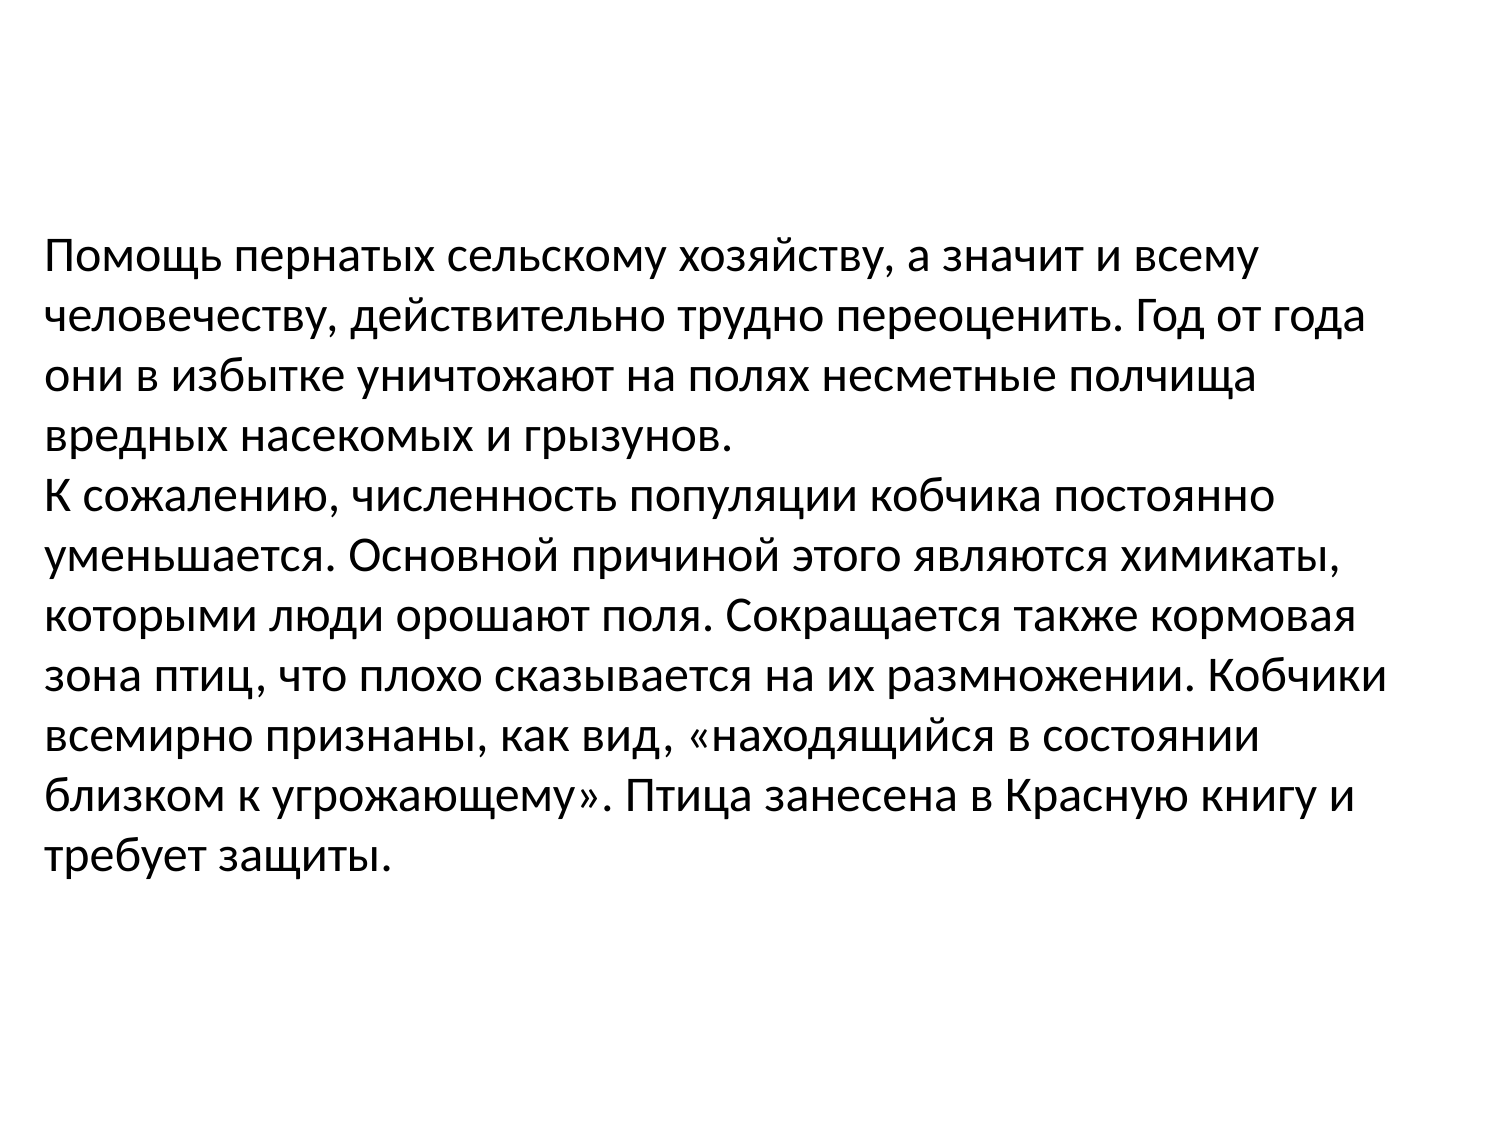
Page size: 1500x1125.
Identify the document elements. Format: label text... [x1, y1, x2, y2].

text_box Помощь пернатых сельскому хозяйству, а значит и всему человечеству, действительно трудно переоценить. Год от года они в избытке уничтожают на полях несметные полчища вредных насекомых и грызунов. К сожалению, численность популяции кобчика постоянно уменьшается. Основной причиной этого являются химикаты, которыми люди орошают поля. Сокращается также кормовая зона птиц, что плохо сказывается на их размножении. Кобчики всемирно признаны, как вид, «находящийся в состоянии близком к угрожающему». Птица занесена в Красную книгу и требует защиты. [29, 214, 1436, 889]
